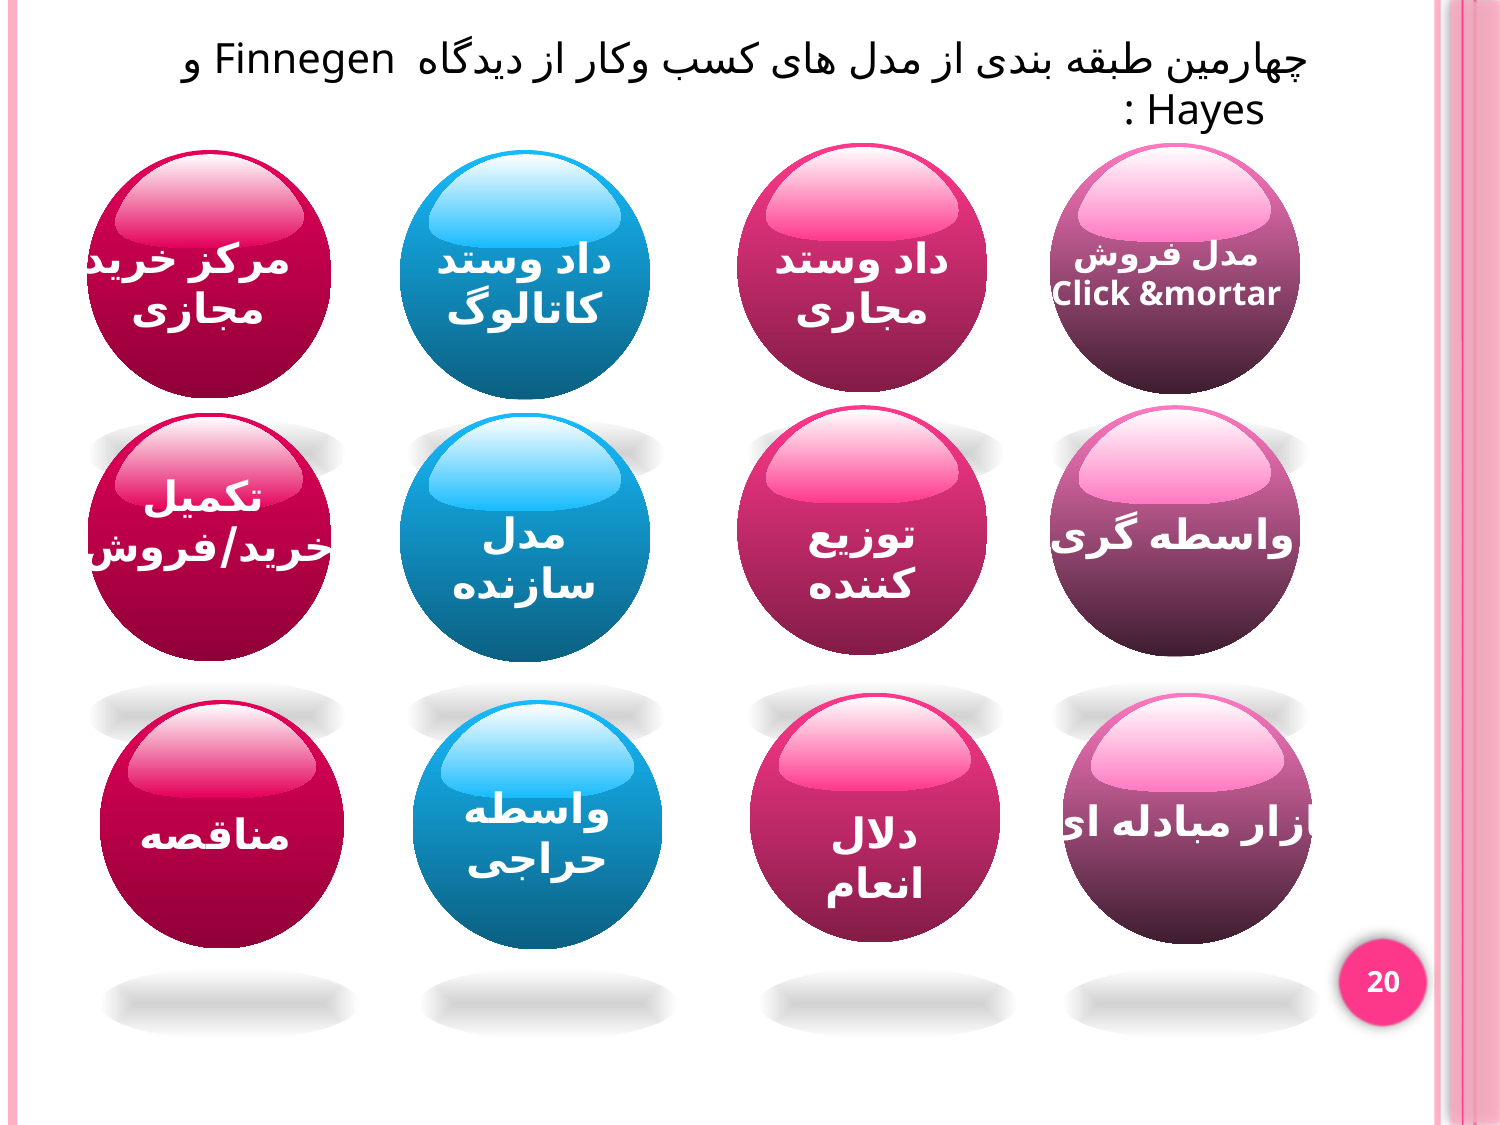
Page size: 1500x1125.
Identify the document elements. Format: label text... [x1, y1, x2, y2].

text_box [101, 701, 359, 1038]
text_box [739, 407, 1004, 693]
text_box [1051, 407, 1308, 694]
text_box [751, 694, 1016, 1038]
list چهارمین طبقه بندی از مدل های کسب وکار از دیدگاه Finnegen و Hayes : [75, 24, 1325, 1062]
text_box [1026, 144, 1309, 488]
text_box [401, 151, 665, 402]
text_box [89, 151, 346, 403]
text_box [1064, 694, 1320, 1039]
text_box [414, 701, 677, 1038]
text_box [401, 414, 665, 702]
slide_number 20 [1333, 940, 1434, 1027]
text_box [89, 414, 346, 701]
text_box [739, 144, 1004, 396]
